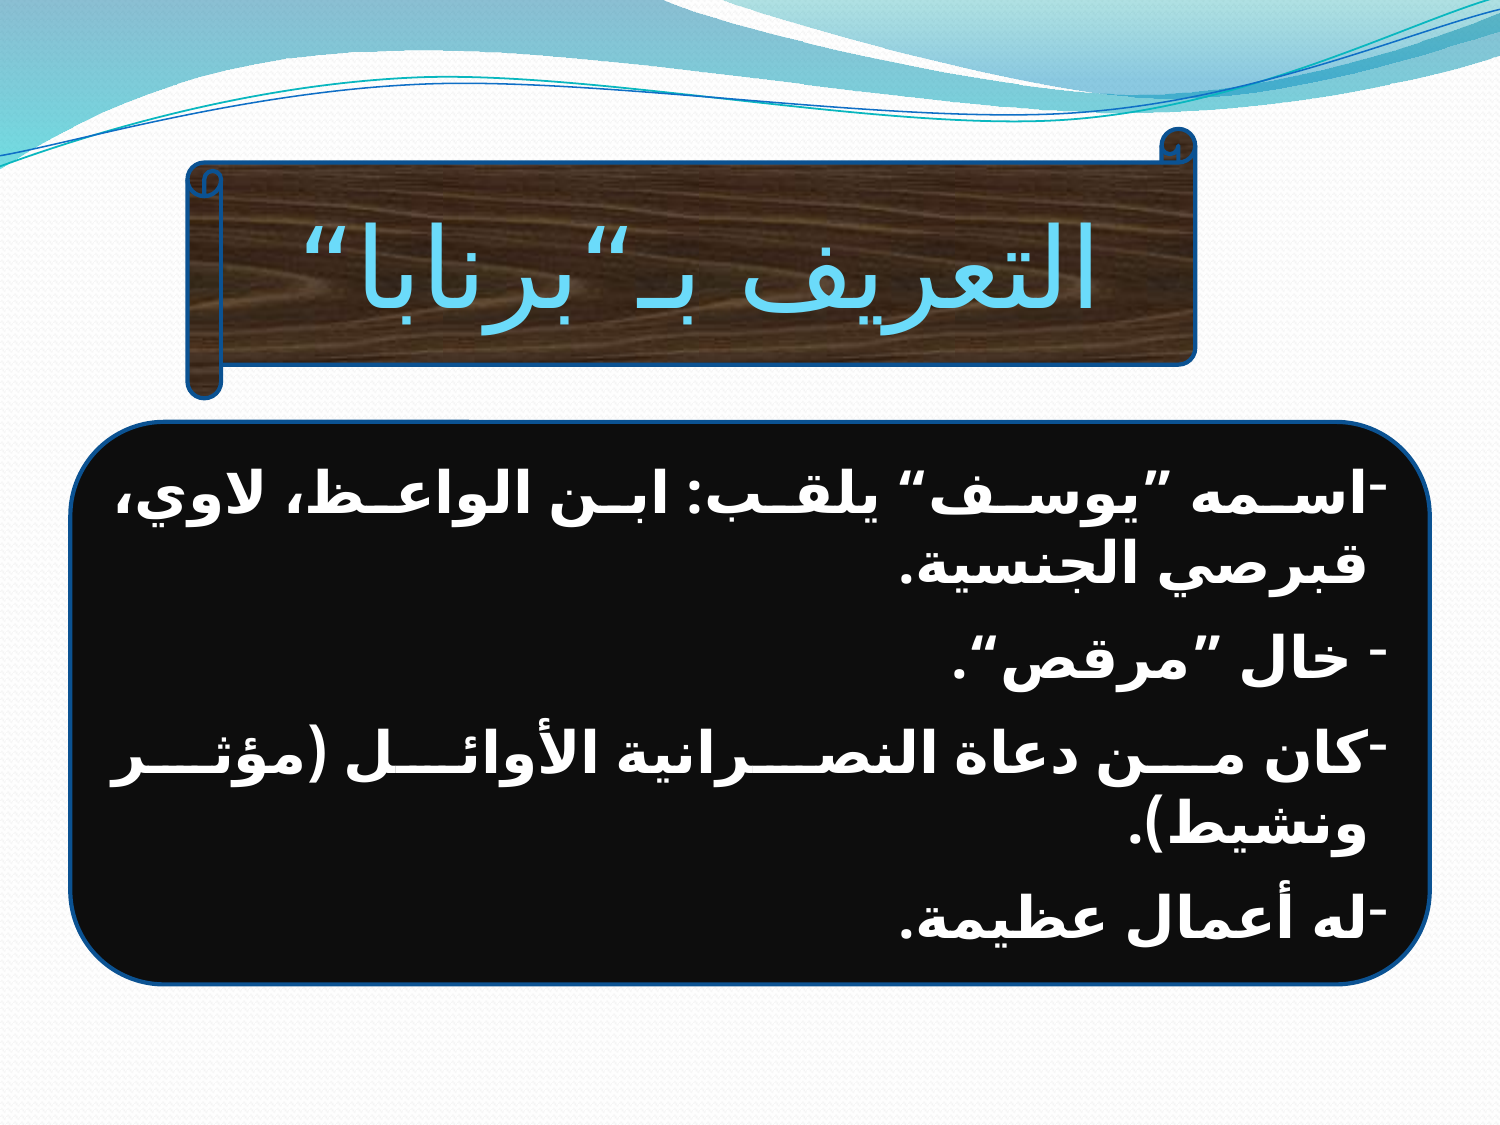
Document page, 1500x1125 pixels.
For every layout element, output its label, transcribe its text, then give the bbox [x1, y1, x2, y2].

text_box التعريف بـ“برنابا“ [185, 126, 1198, 401]
text_box اسمه ”يوسف“ يلقب: ابن الواعظ، لاوي، قبرصي الجنسية. خال ”مرقص“. كان من دعاة النصرانية الأوائل (مؤثر ونشيط). له أعمال عظيمة. [68, 419, 1432, 987]
